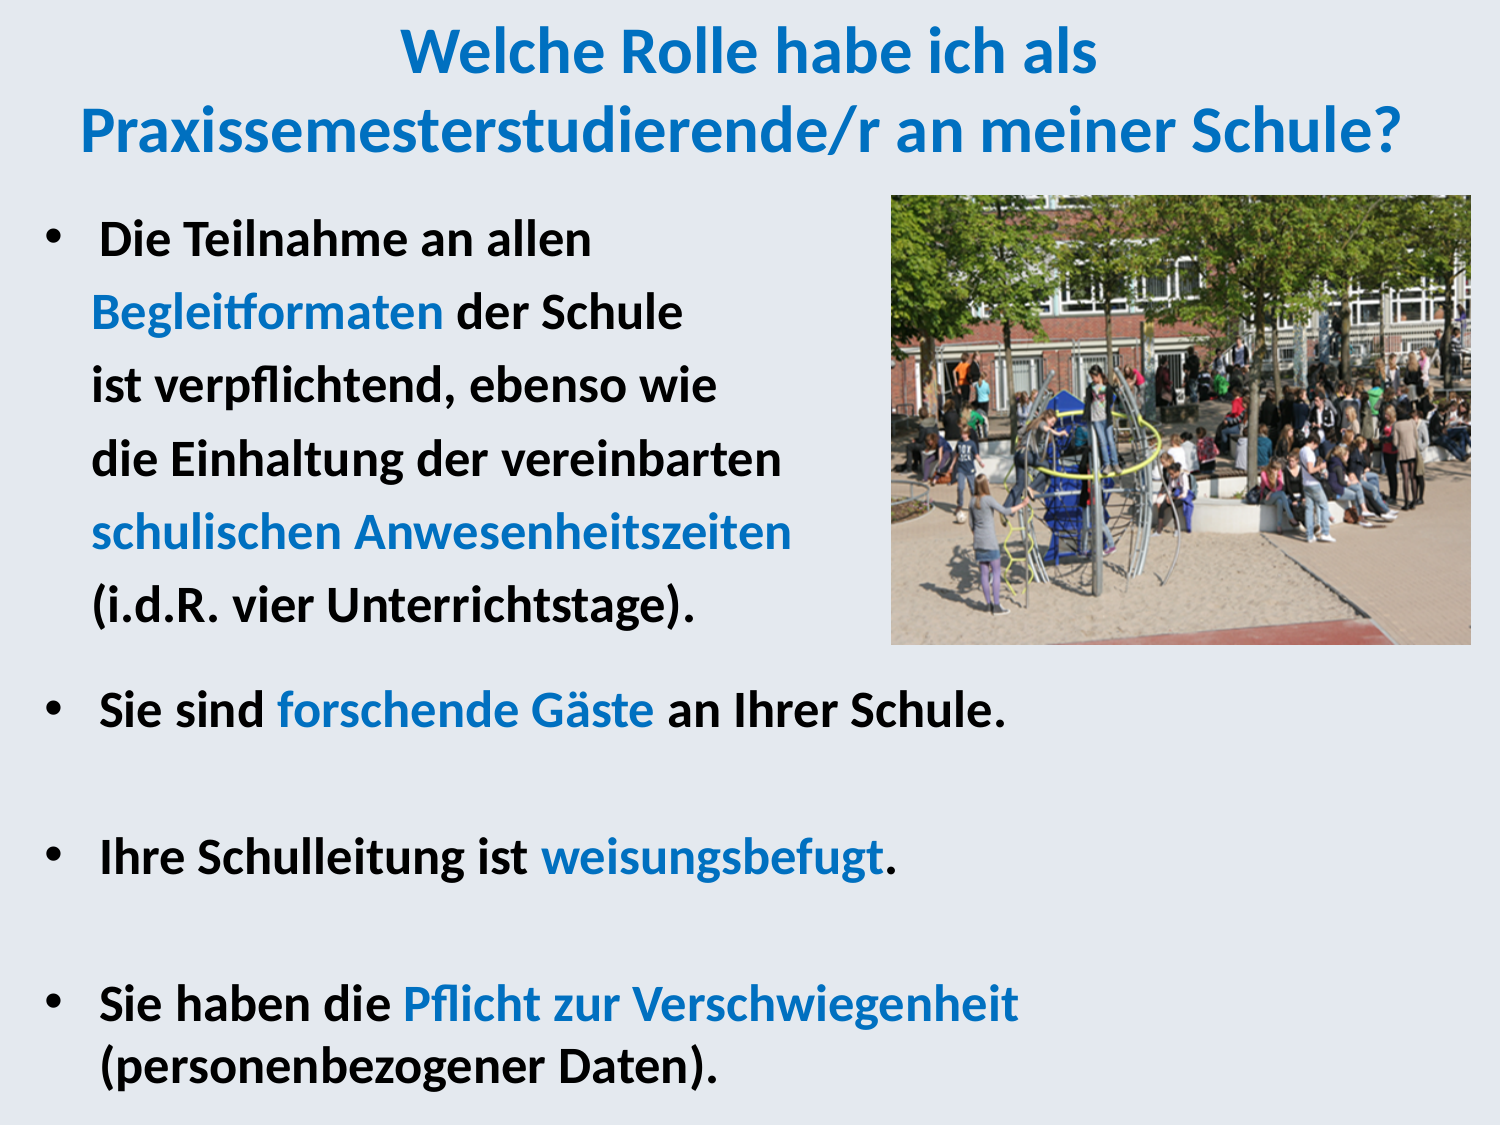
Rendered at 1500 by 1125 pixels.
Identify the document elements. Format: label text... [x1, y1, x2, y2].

picture [891, 195, 1471, 645]
list Die Teilnahme an allen Begleitformaten der Schule ist verpflichtend, ebenso wie die Einhaltung der vereinbarten schulischen Anwesenheitszeiten (i.d.R. vier Unterrichtstage). Sie sind forschende Gäste an Ihrer Schule. Ihre Schulleitung ist weisungsbefugt. Sie haben die Pflicht zur Verschwiegenheit (personenbezogener Daten). [29, 196, 1471, 1106]
title Welche Rolle habe ich als Praxissemesterstudierende/r an meiner Schule? [0, 0, 1500, 173]
